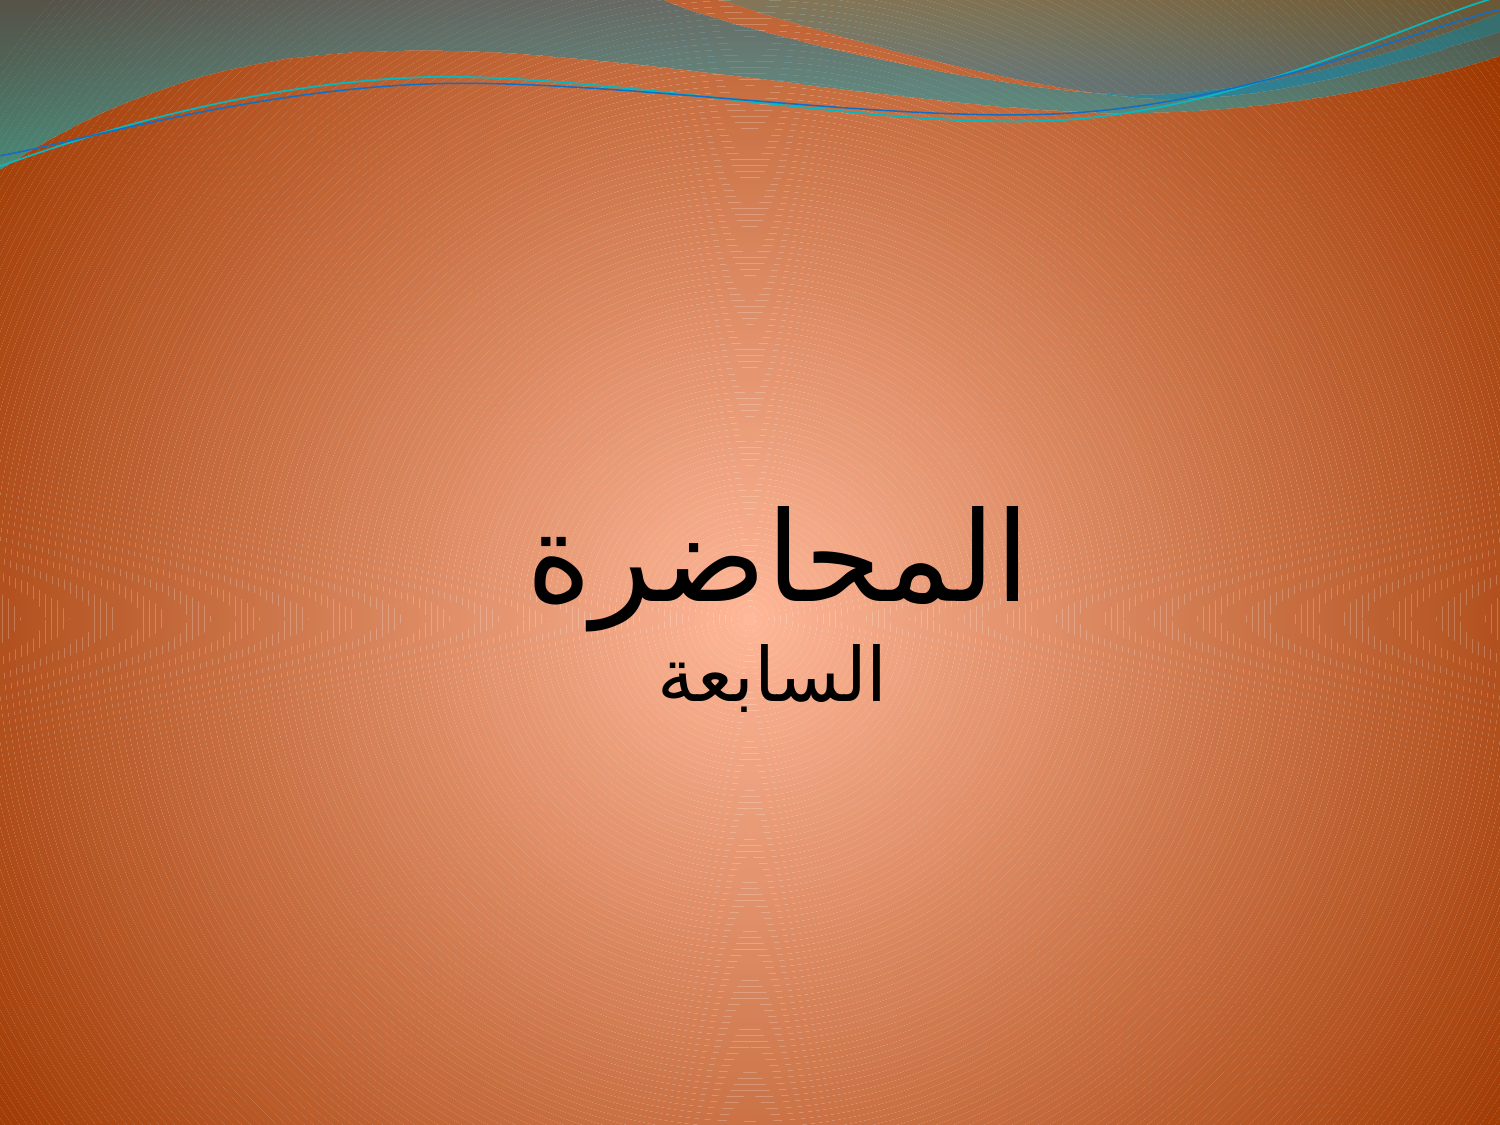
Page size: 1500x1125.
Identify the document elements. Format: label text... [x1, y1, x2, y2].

text_box المحاضرة السابعة [499, 468, 1046, 724]
